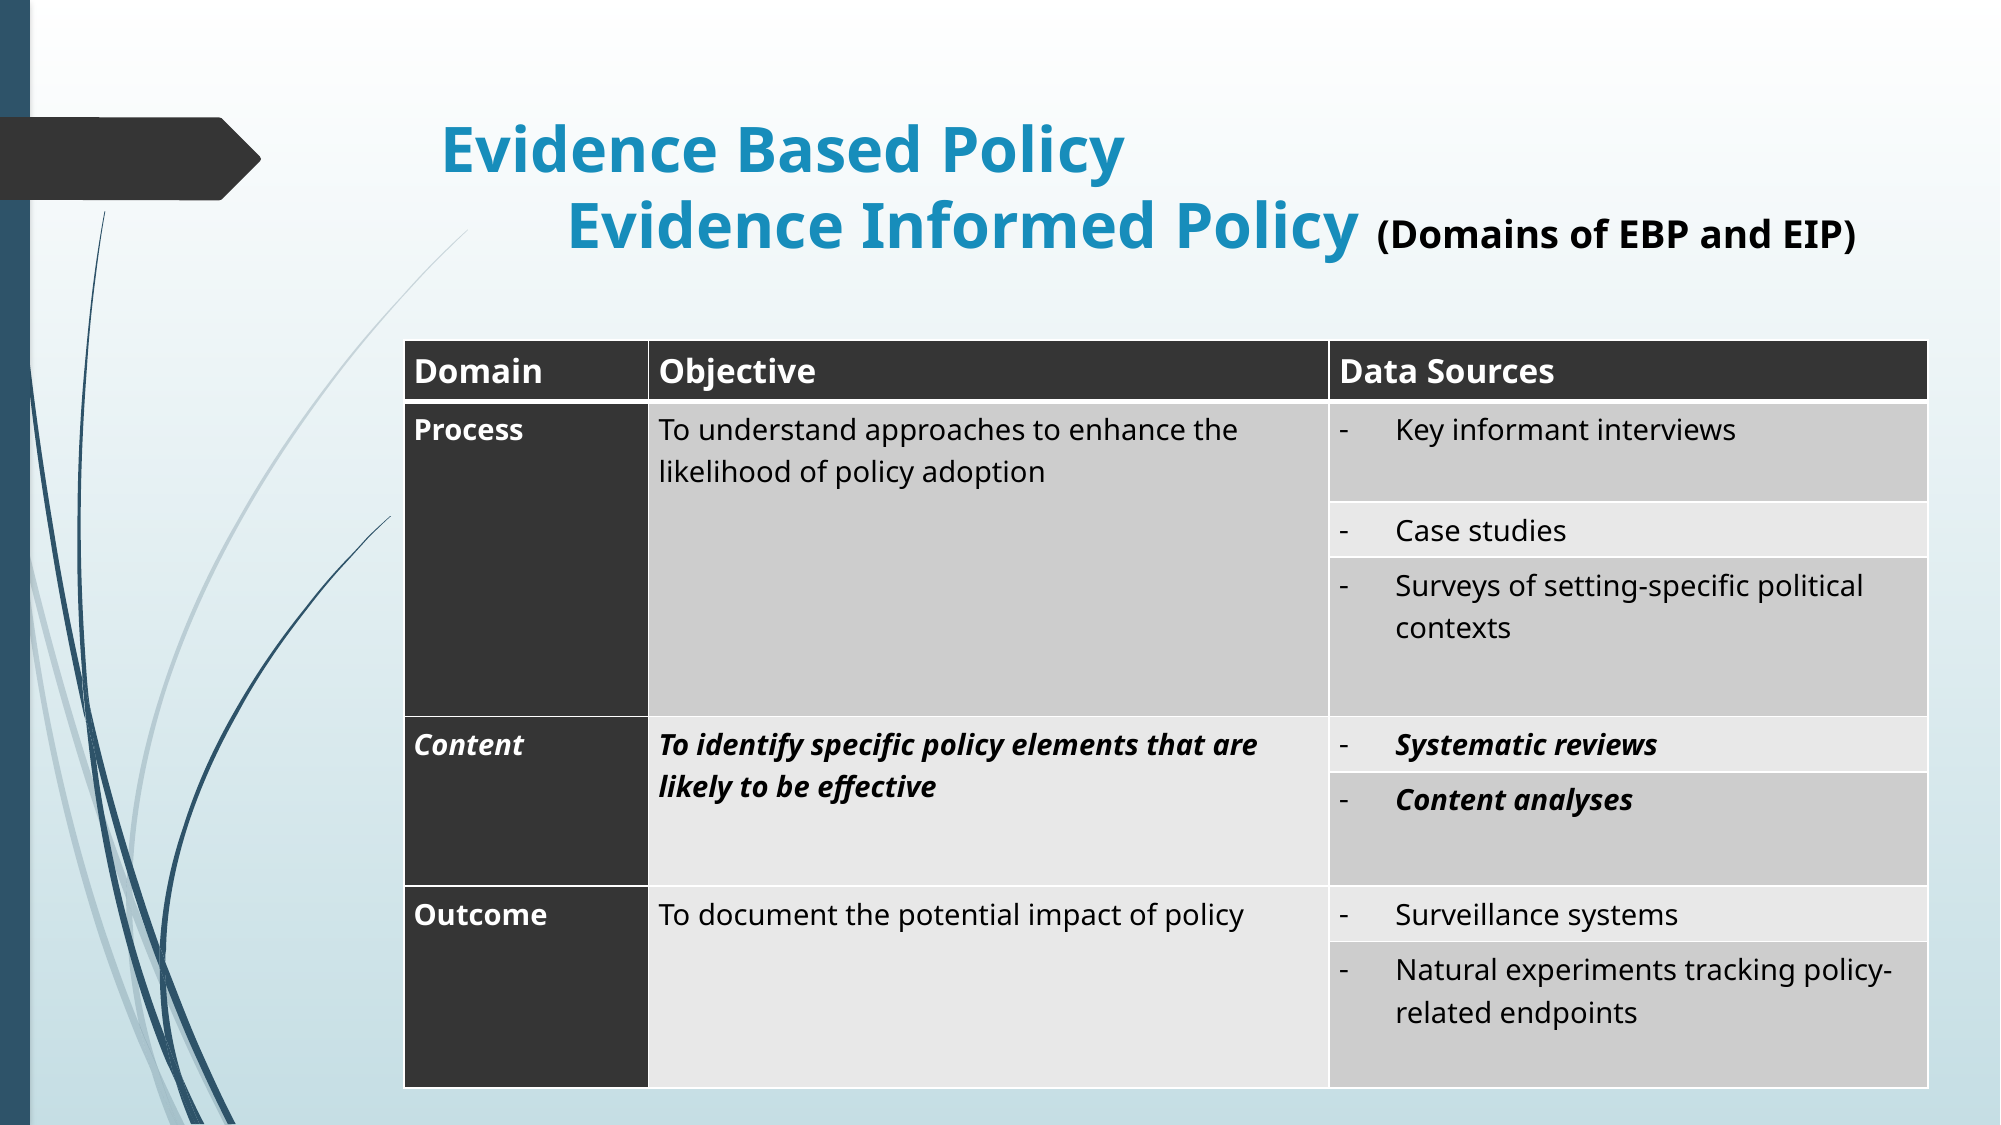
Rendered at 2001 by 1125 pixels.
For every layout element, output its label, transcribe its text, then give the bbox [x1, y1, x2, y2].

table_cell Systematic reviews [1330, 717, 1927, 771]
table_header Domain [405, 341, 648, 399]
table_cell Content [405, 717, 648, 885]
table_cell To document the potential impact of policy [649, 887, 1328, 1087]
table_cell Process [405, 404, 648, 716]
table_cell To understand approaches to enhance the likelihood of policy adoption [649, 404, 1328, 716]
table_cell Key informant interviews [1330, 404, 1927, 501]
table_cell Natural experiments tracking policy-related endpoints [1330, 942, 1927, 1087]
table_cell Surveillance systems [1330, 887, 1927, 941]
table_header Data Sources [1330, 341, 1927, 399]
table_cell To identify specific policy elements that are likely to be effective [649, 717, 1328, 885]
table_cell Outcome [405, 887, 648, 1087]
table_cell Content analyses [1330, 773, 1927, 885]
title Evidence Based Policy Evidence Informed Policy (Domains of EBP and EIP) [425, 102, 1888, 313]
table_header Objective [649, 341, 1328, 399]
table_cell Case studies [1330, 503, 1927, 556]
table_cell Surveys of setting-specific political contexts [1330, 558, 1927, 716]
